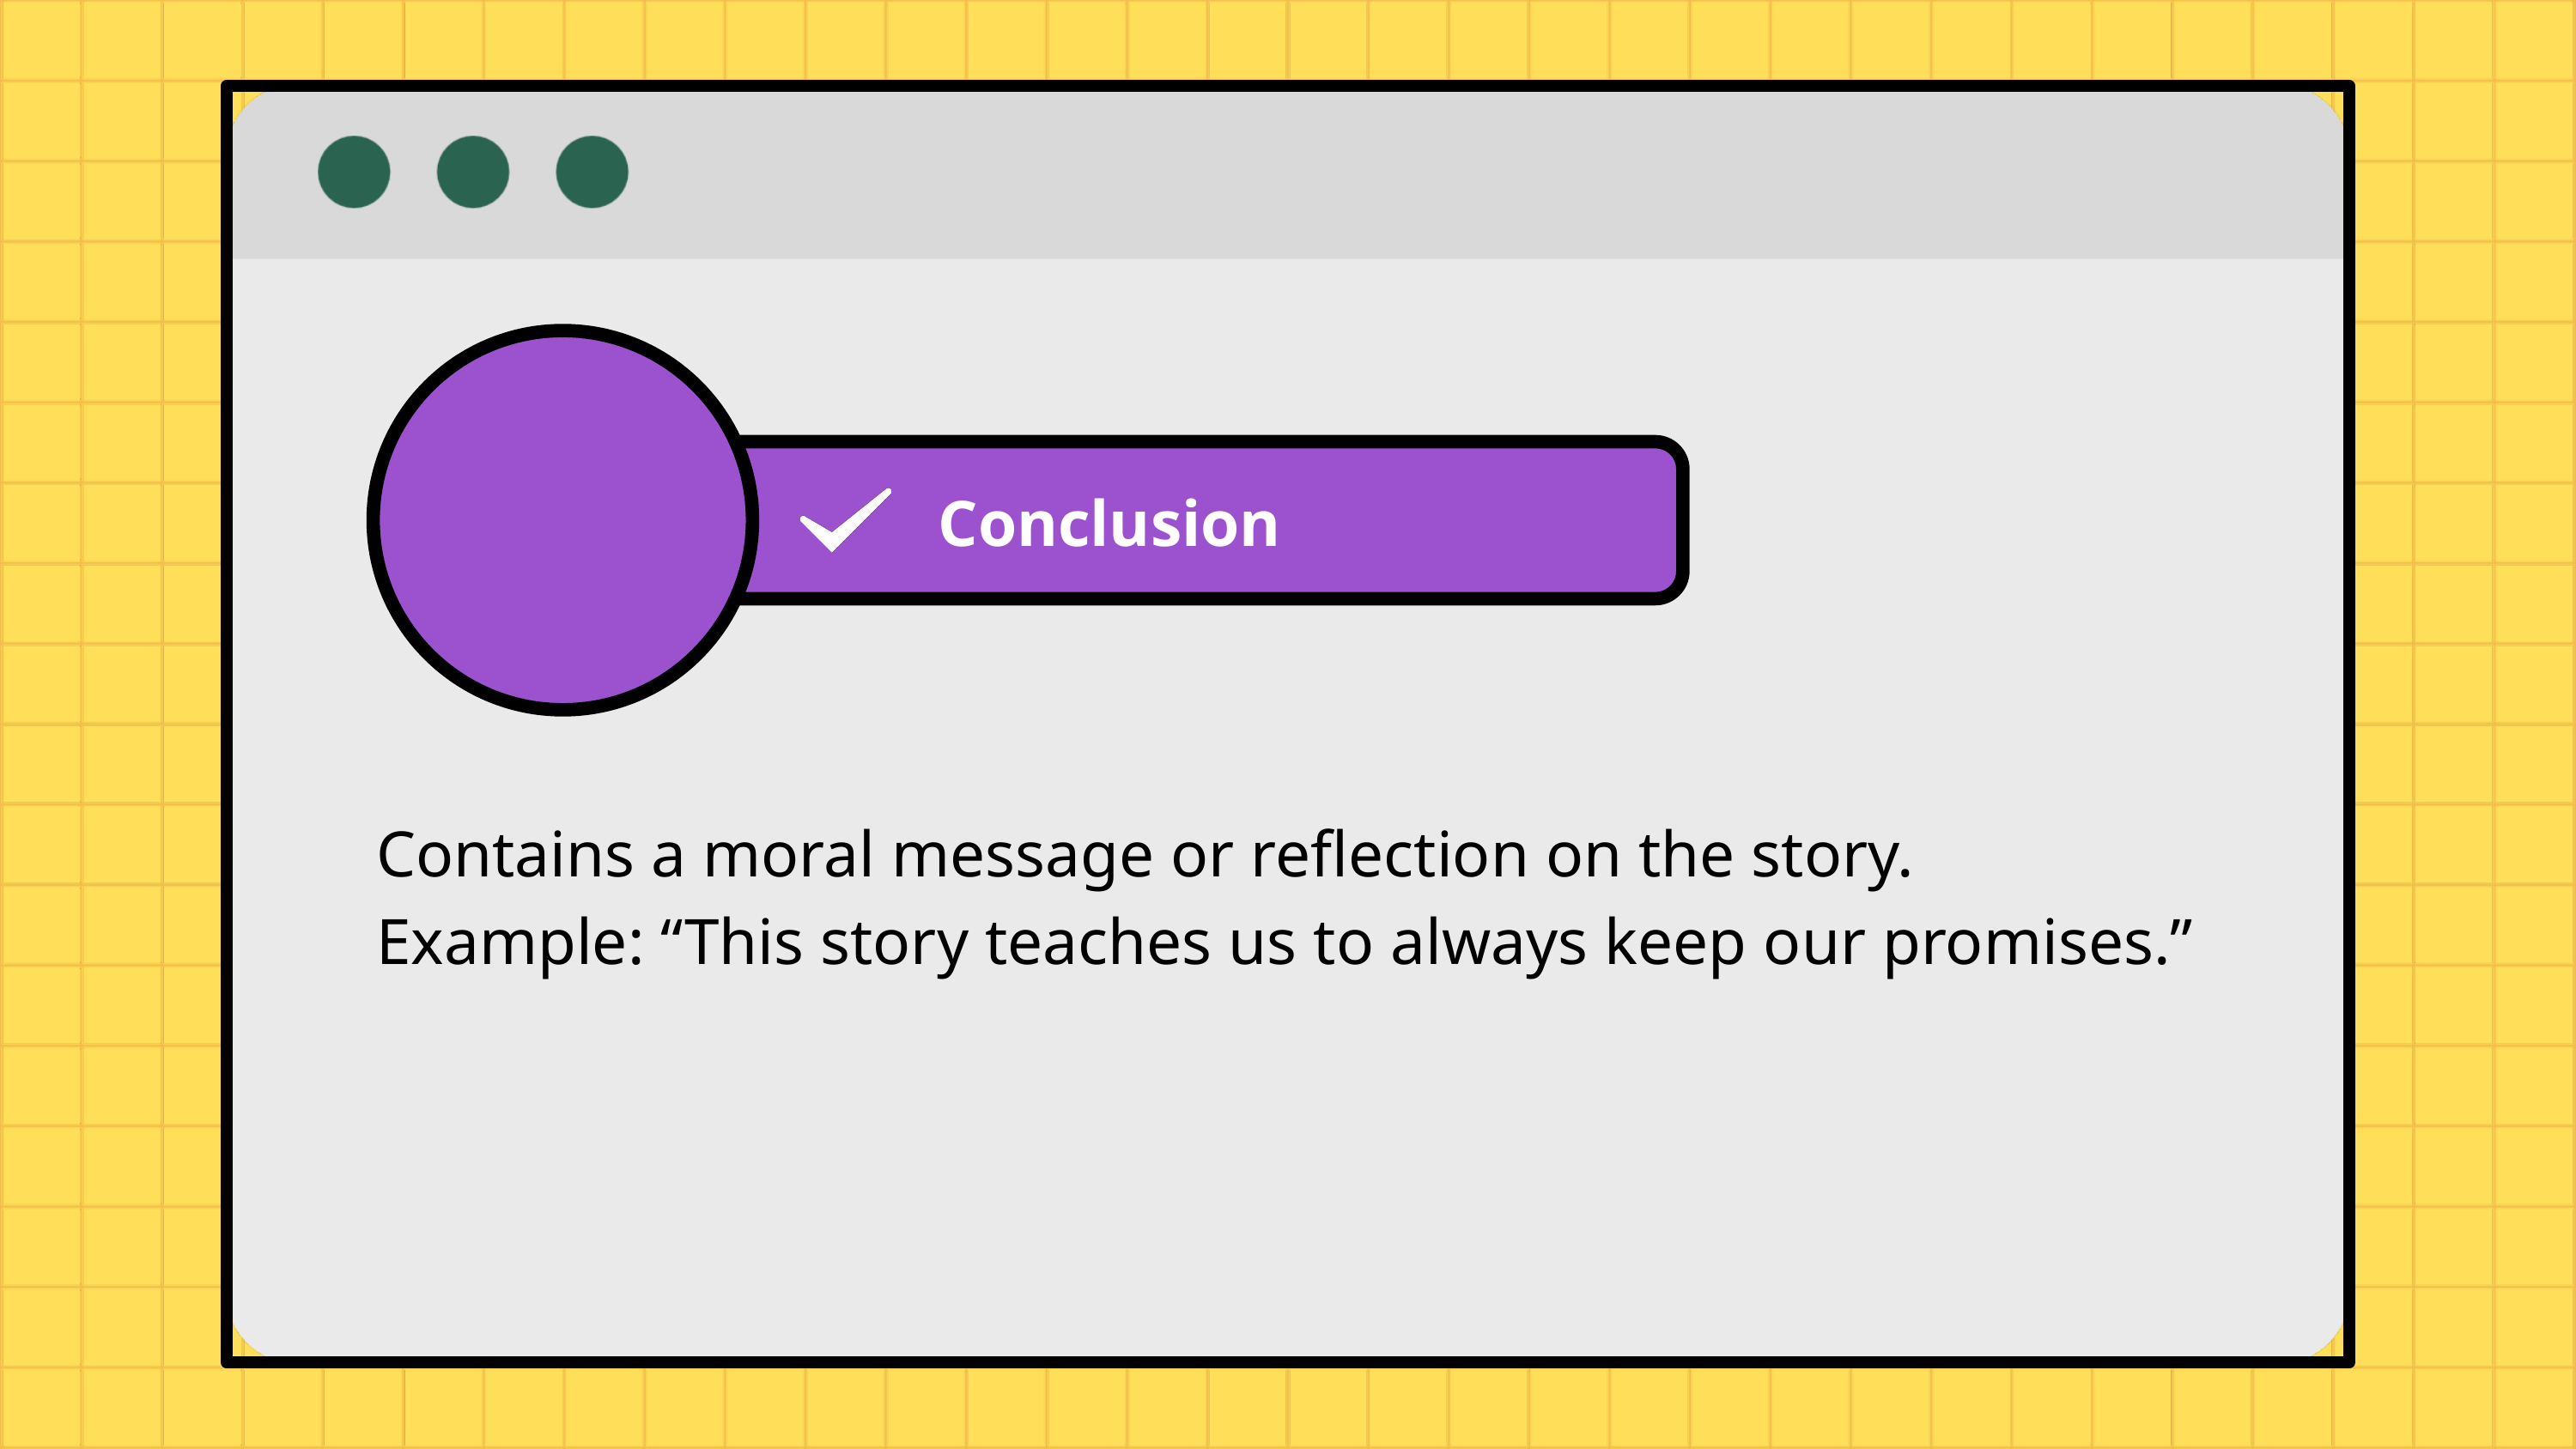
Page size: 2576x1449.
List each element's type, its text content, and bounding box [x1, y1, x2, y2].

text_box [0, 0, 2576, 1449]
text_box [373, 330, 753, 711]
text_box Contains a moral message or reflection on the story. Example: “This story teaches us to always keep our promises.” [376, 713, 2200, 1065]
text_box [227, 86, 2349, 1363]
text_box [756, 441, 1684, 599]
